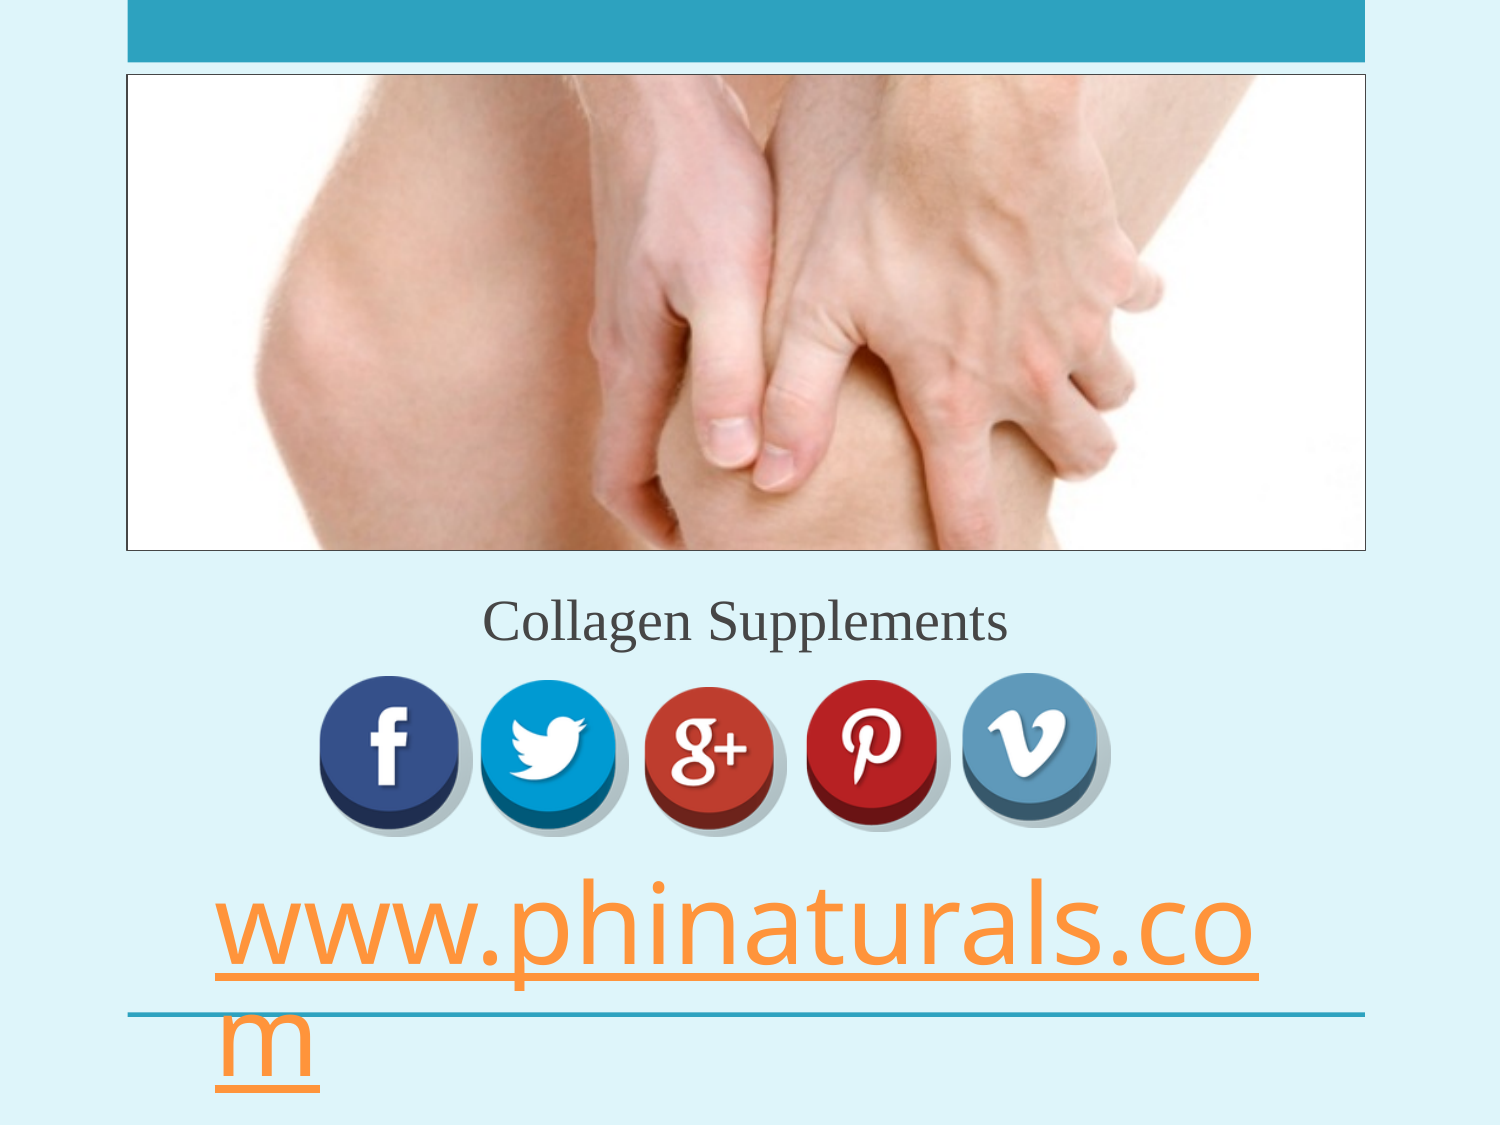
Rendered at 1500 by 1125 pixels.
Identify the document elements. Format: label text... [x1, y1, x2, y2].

picture [636, 686, 787, 838]
picture [511, 717, 585, 780]
picture [955, 672, 1111, 829]
title www.phinaturals.com [199, 750, 1313, 1013]
picture [126, 74, 1366, 551]
list Collagen Supplements [139, 575, 1352, 708]
picture [311, 675, 629, 838]
picture [799, 680, 952, 832]
